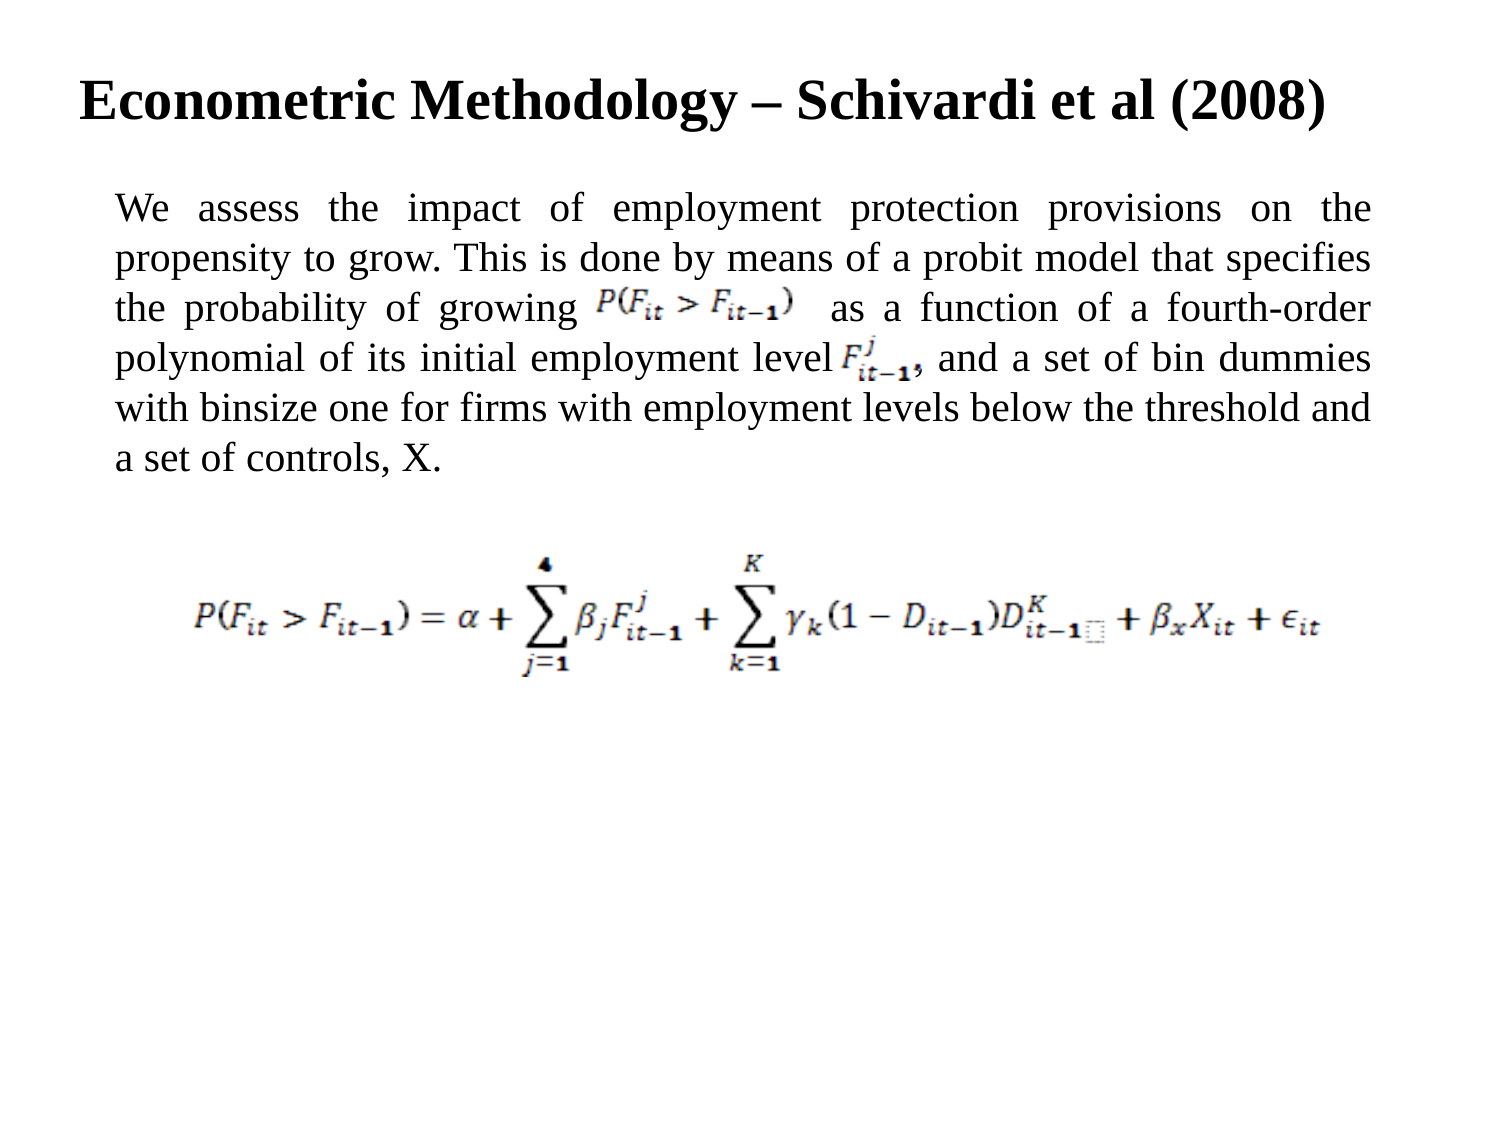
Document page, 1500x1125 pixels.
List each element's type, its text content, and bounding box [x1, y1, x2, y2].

picture [194, 550, 1329, 677]
text_box Econometric Methodology – Schivardi et al (2008) [64, 54, 1436, 138]
picture [832, 331, 928, 381]
text_box We assess the impact of employment protection provisions on the propensity to grow. This is done by means of a probit model that specifies the probability of growing as a function of a fourth-order polynomial of its initial employment level , and a set of bin dummies with binsize one for firms with employment levels below the threshold and a set of controls, X. [100, 172, 1388, 488]
picture [596, 278, 798, 321]
